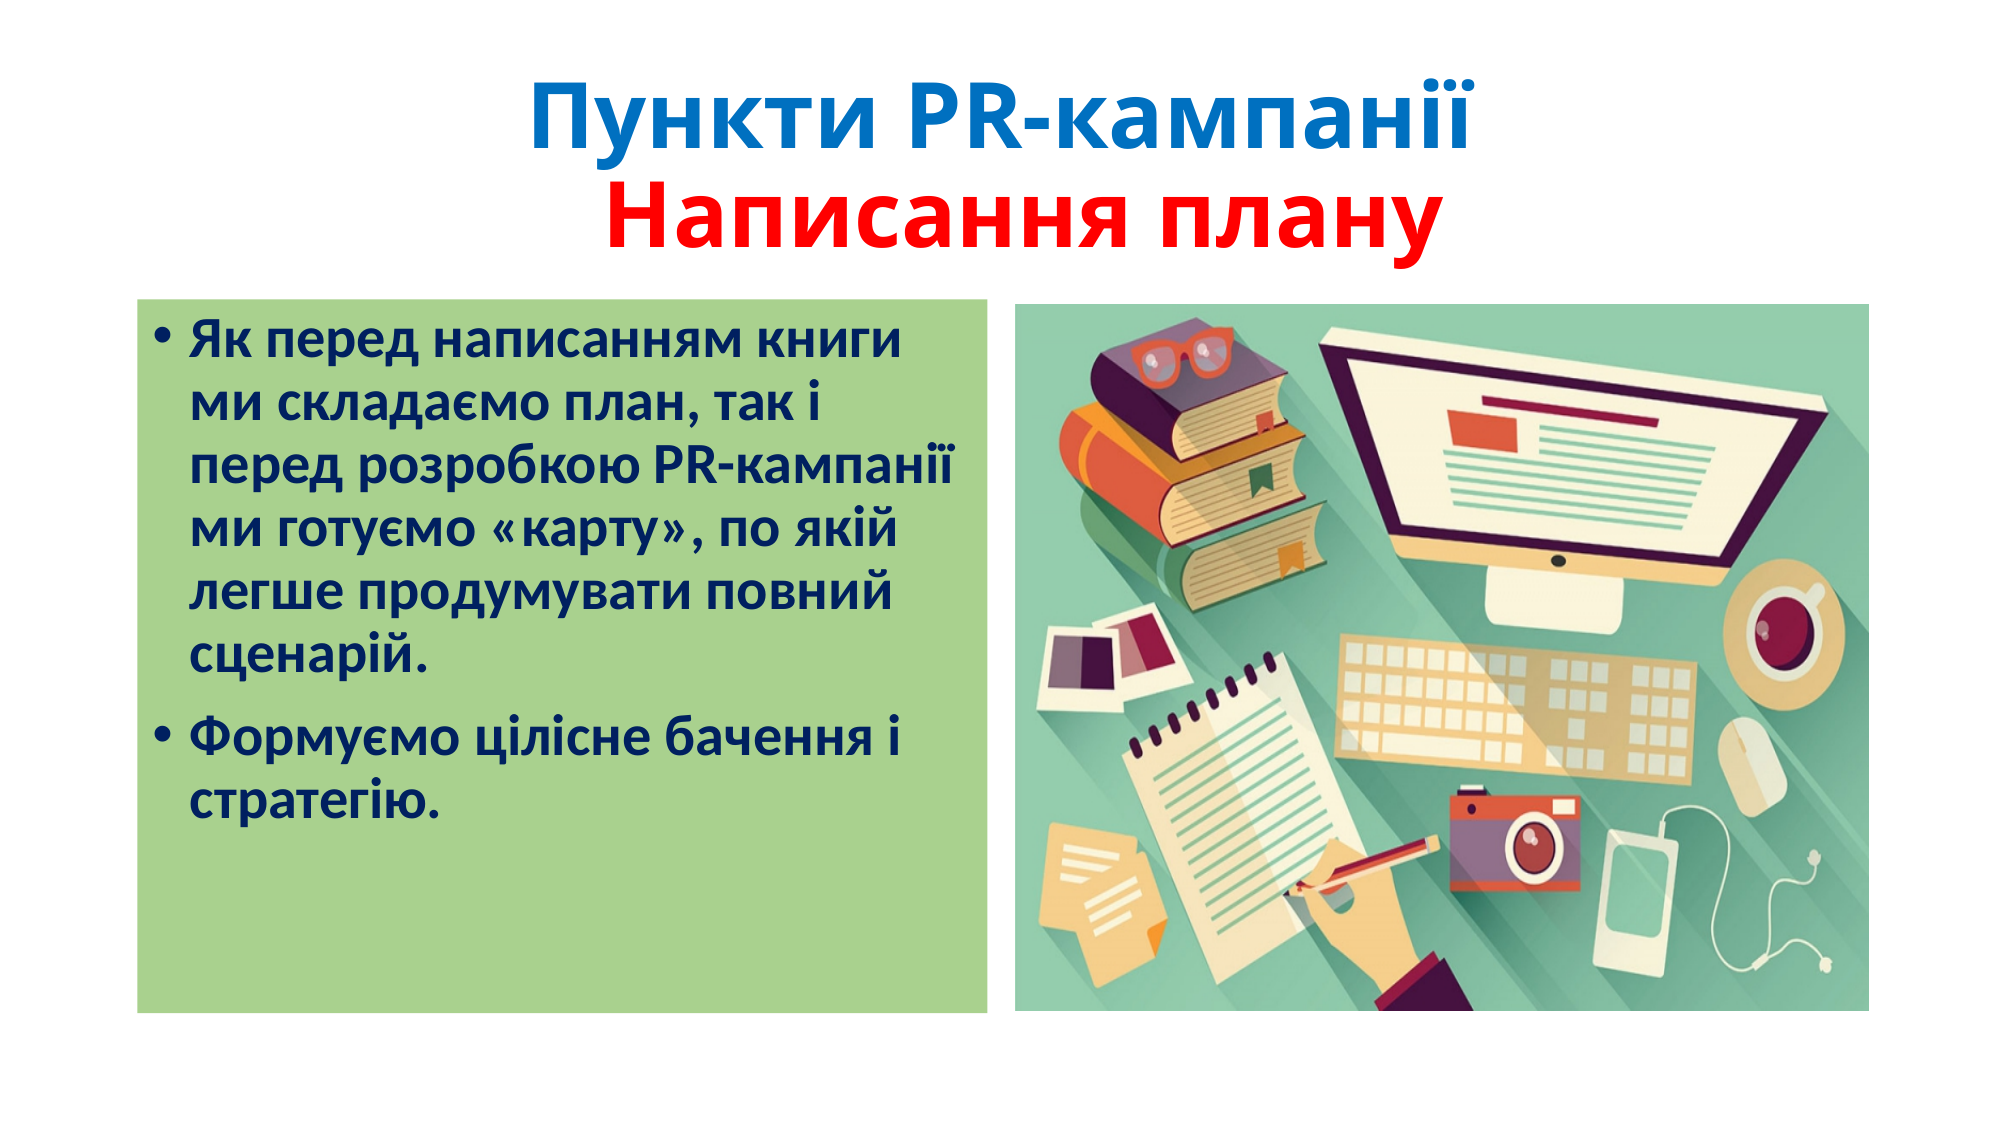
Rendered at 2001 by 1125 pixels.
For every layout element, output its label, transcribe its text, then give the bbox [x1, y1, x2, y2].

picture [1015, 304, 1869, 1011]
list Як перед написанням книги ми складаємо план, так і перед розробкою PR-кампанії ми готуємо «карту», ​​по якій легше продумувати повний сценарій. Формуємо цілісне бачення і стратегію. [137, 299, 988, 1014]
title Пункти PR-кампанії Написання плану [137, 59, 1863, 278]
